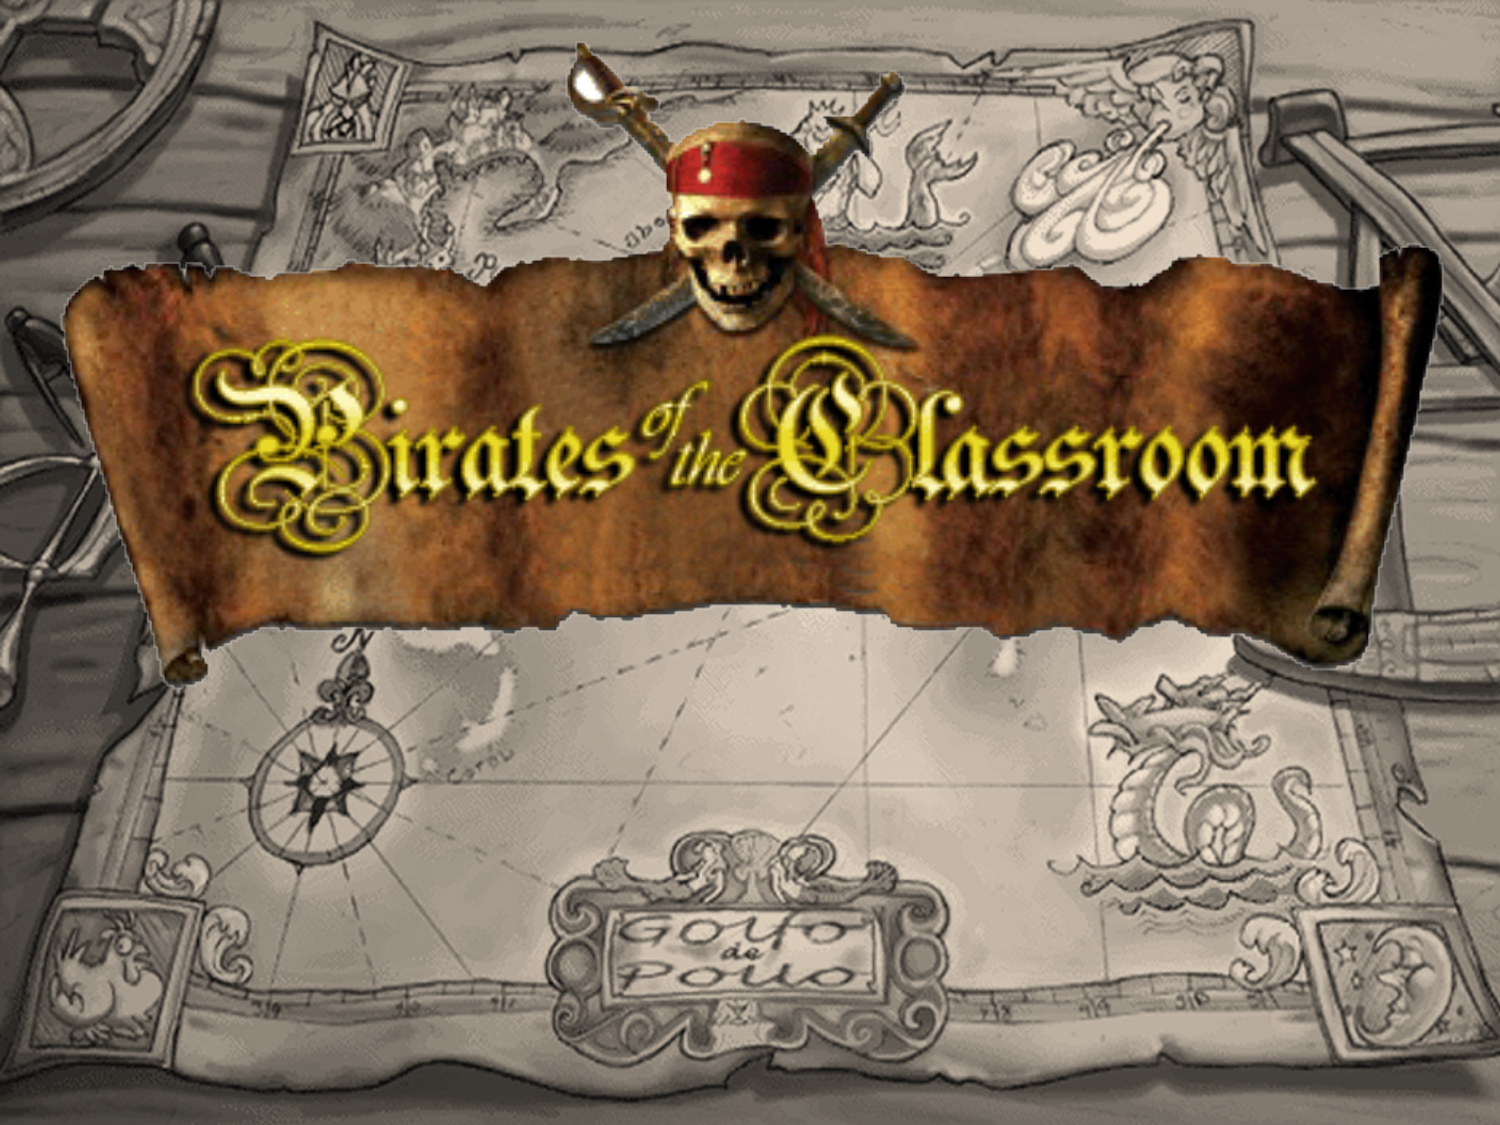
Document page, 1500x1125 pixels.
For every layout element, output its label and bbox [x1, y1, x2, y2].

picture [37, 24, 1464, 726]
